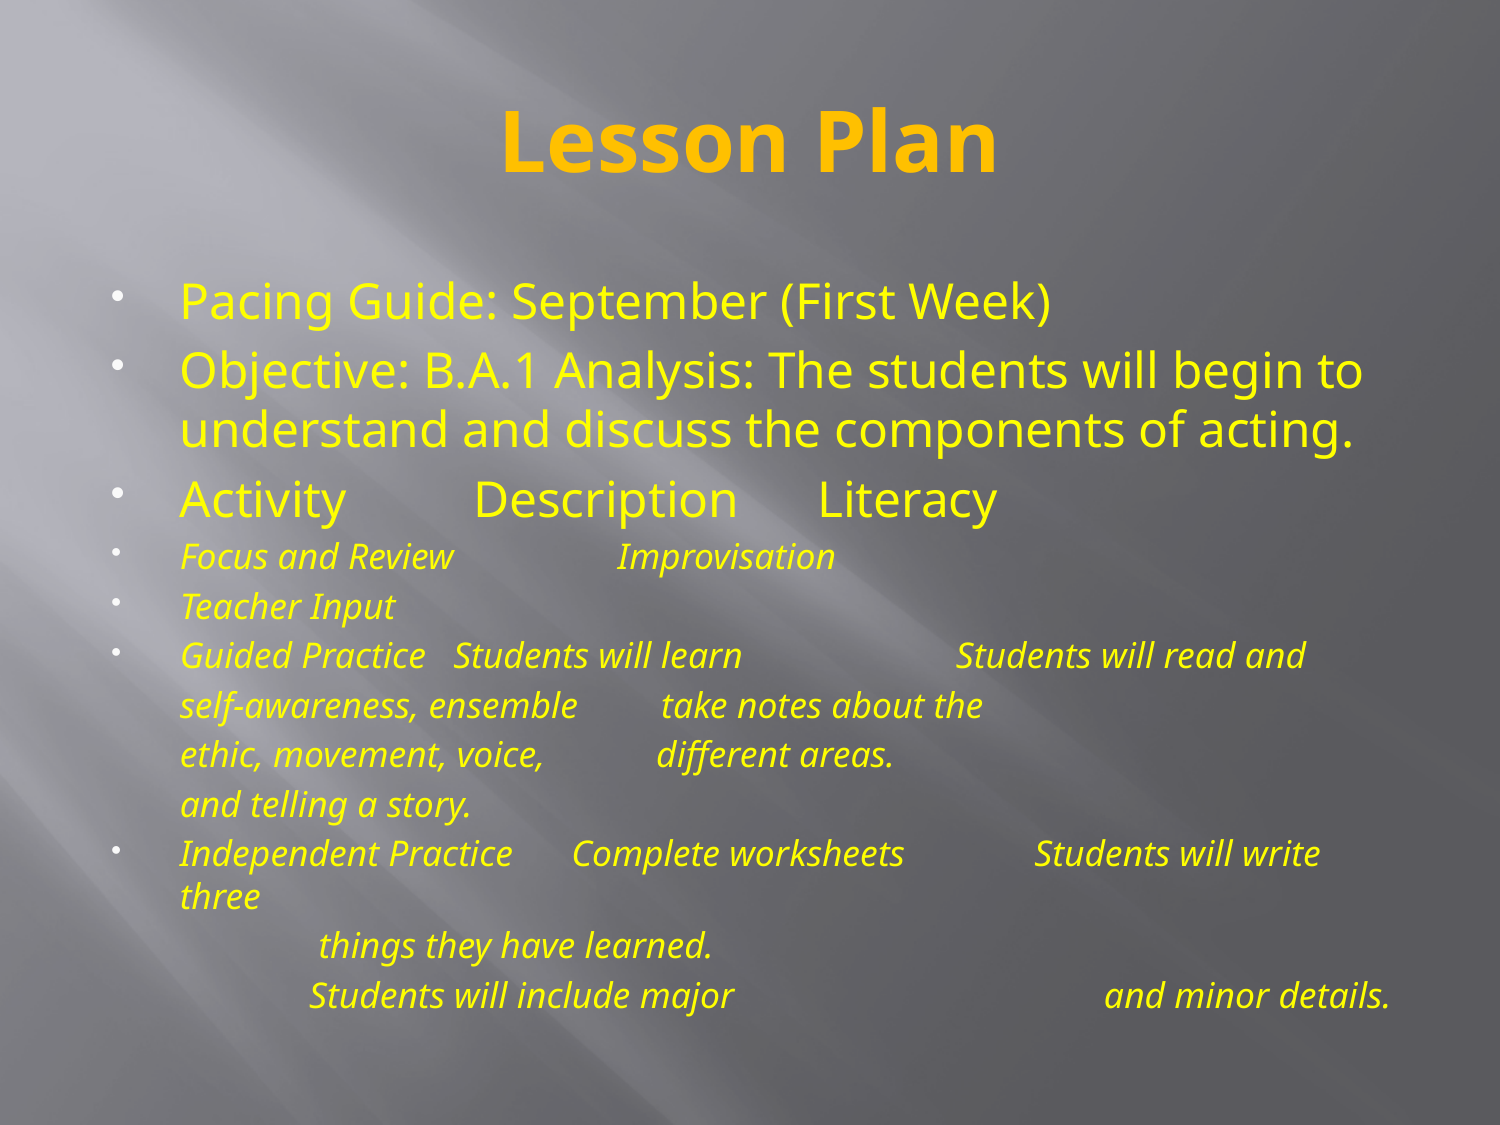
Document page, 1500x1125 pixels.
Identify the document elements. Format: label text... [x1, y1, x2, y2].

title Lesson Plan [75, 45, 1425, 233]
list Pacing Guide: September (First Week) Objective: B.A.1 Analysis: The students will begin to understand and discuss the components of acting. Activity Description Literacy Focus and Review Improvisation Teacher Input Guided Practice Students will learn Students will read and self-awareness, ensemble take notes about the ethic, movement, voice, different areas. and telling a story. Independent Practice Complete worksheets Students will write three things they have learned. Students will include major and minor details. [75, 262, 1425, 1035]
